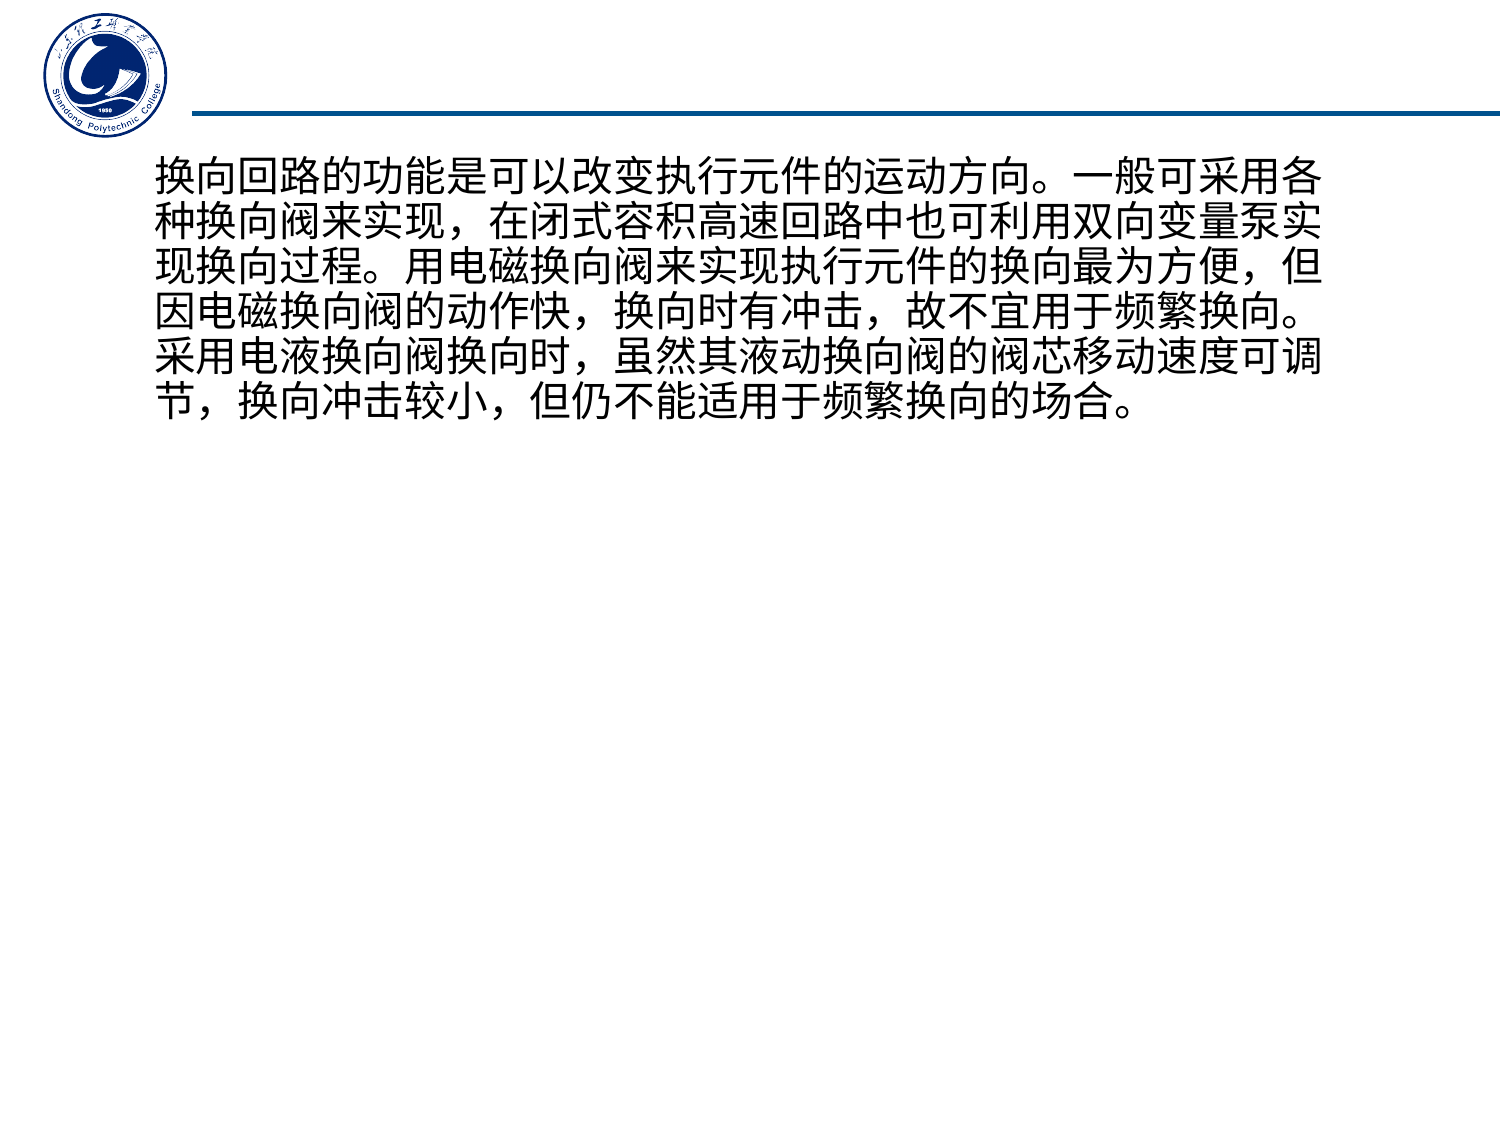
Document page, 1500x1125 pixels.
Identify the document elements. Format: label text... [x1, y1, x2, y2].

picture [43, 7, 174, 138]
list 换向回路的功能是可以改变执行元件的运动方向。一般可采用各种换向阀来实现，在闭式容积高速回路中也可利用双向变量泵实现换向过程。用电磁换向阀来实现执行元件的换向最为方便，但因电磁换向阀的动作快，换向时有冲击，故不宜用于频繁换向。采用电液换向阀换向时，虽然其液动换向阀的阀芯移动速度可调节，换向冲击较小，但仍不能适用于频繁换向的场合。 [139, 147, 1361, 442]
